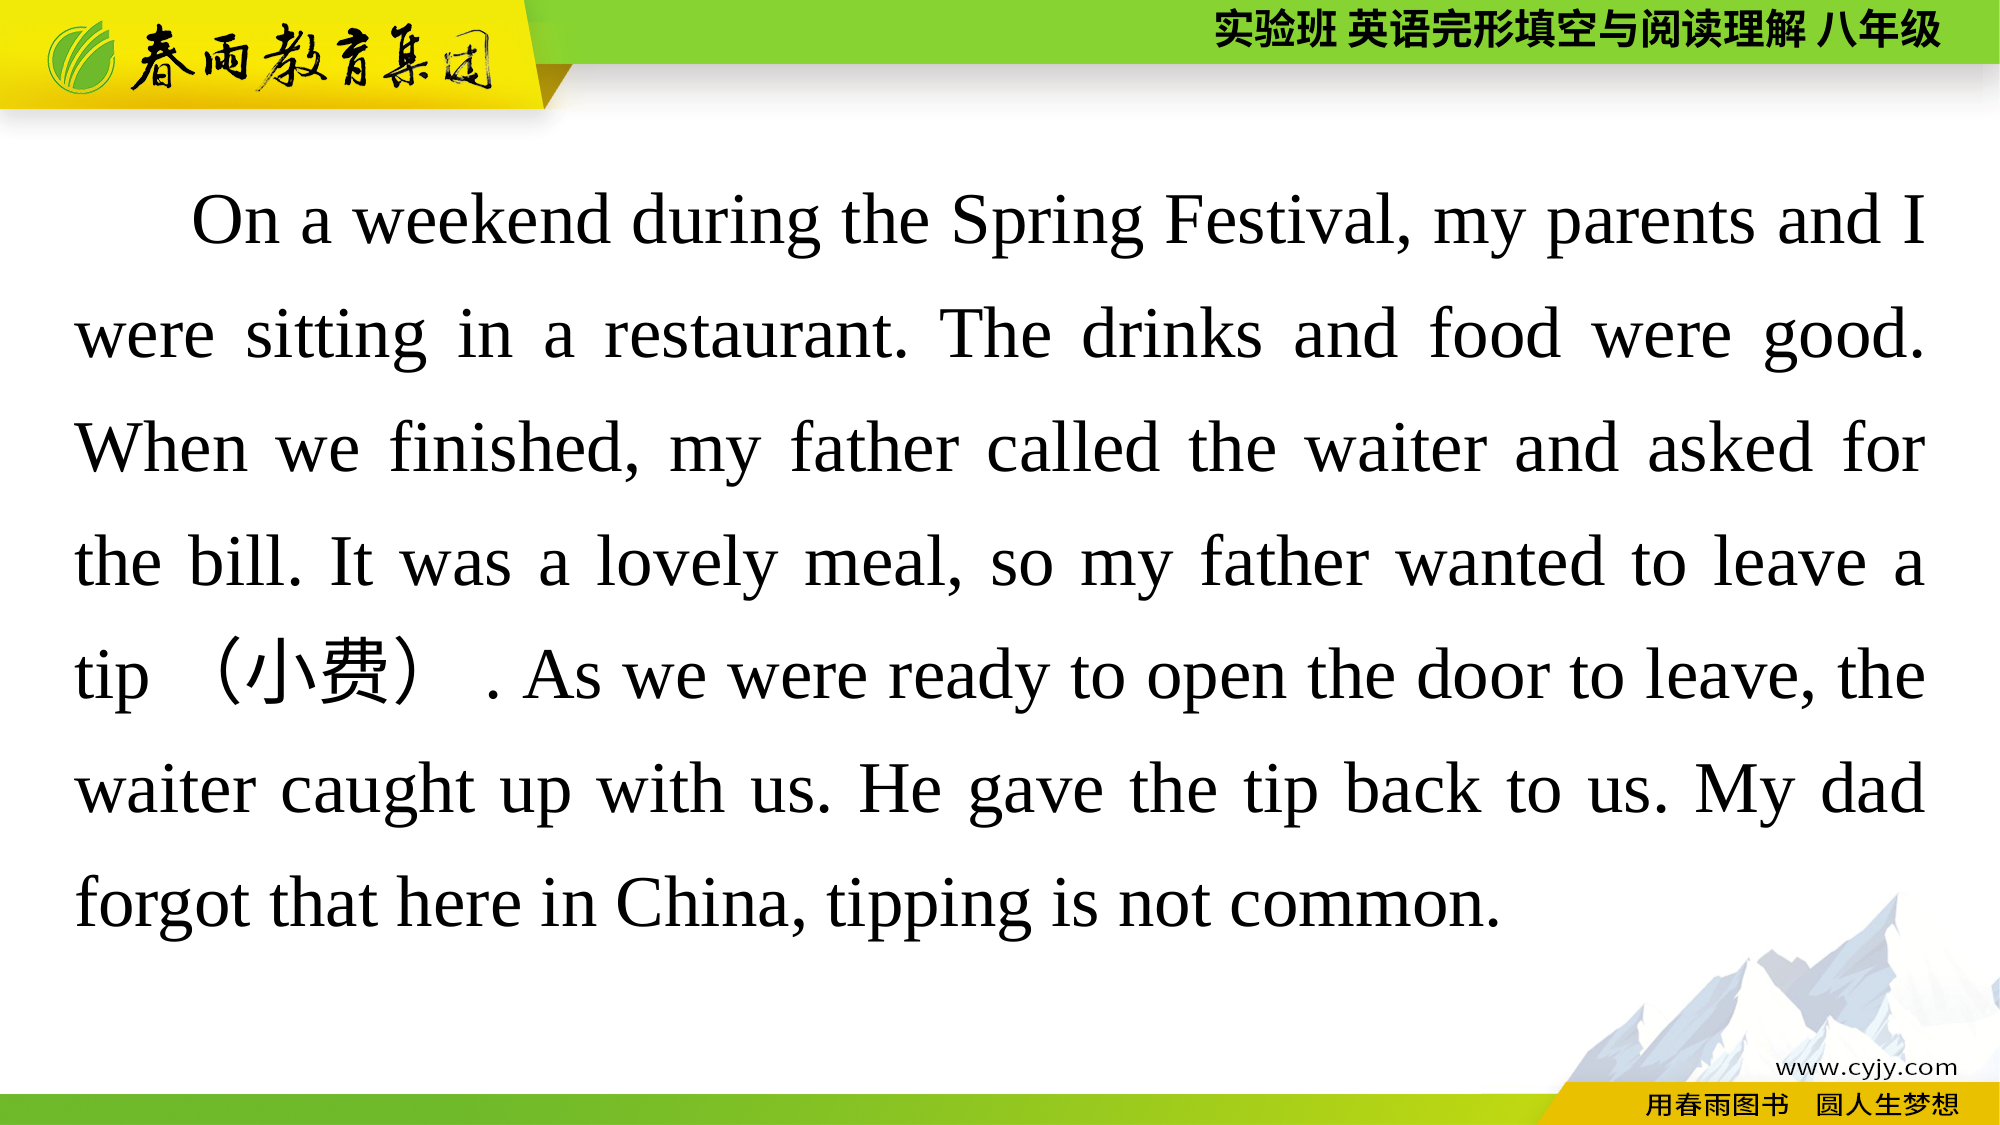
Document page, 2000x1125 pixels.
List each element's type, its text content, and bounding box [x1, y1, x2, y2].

picture [0, 0, 2000, 1125]
list On a weekend during the Spring Festival, my parents and I were sitting in a restaurant. The drinks and food were good. When we finished, my father called the waiter and asked for the bill. It was a lovely meal, so my father wanted to leave a tip（小费）. As we were ready to open the door to leave, the waiter caught up with us. He gave the tip back to us. My dad forgot that here in China, tipping is not common. [59, 137, 1944, 945]
